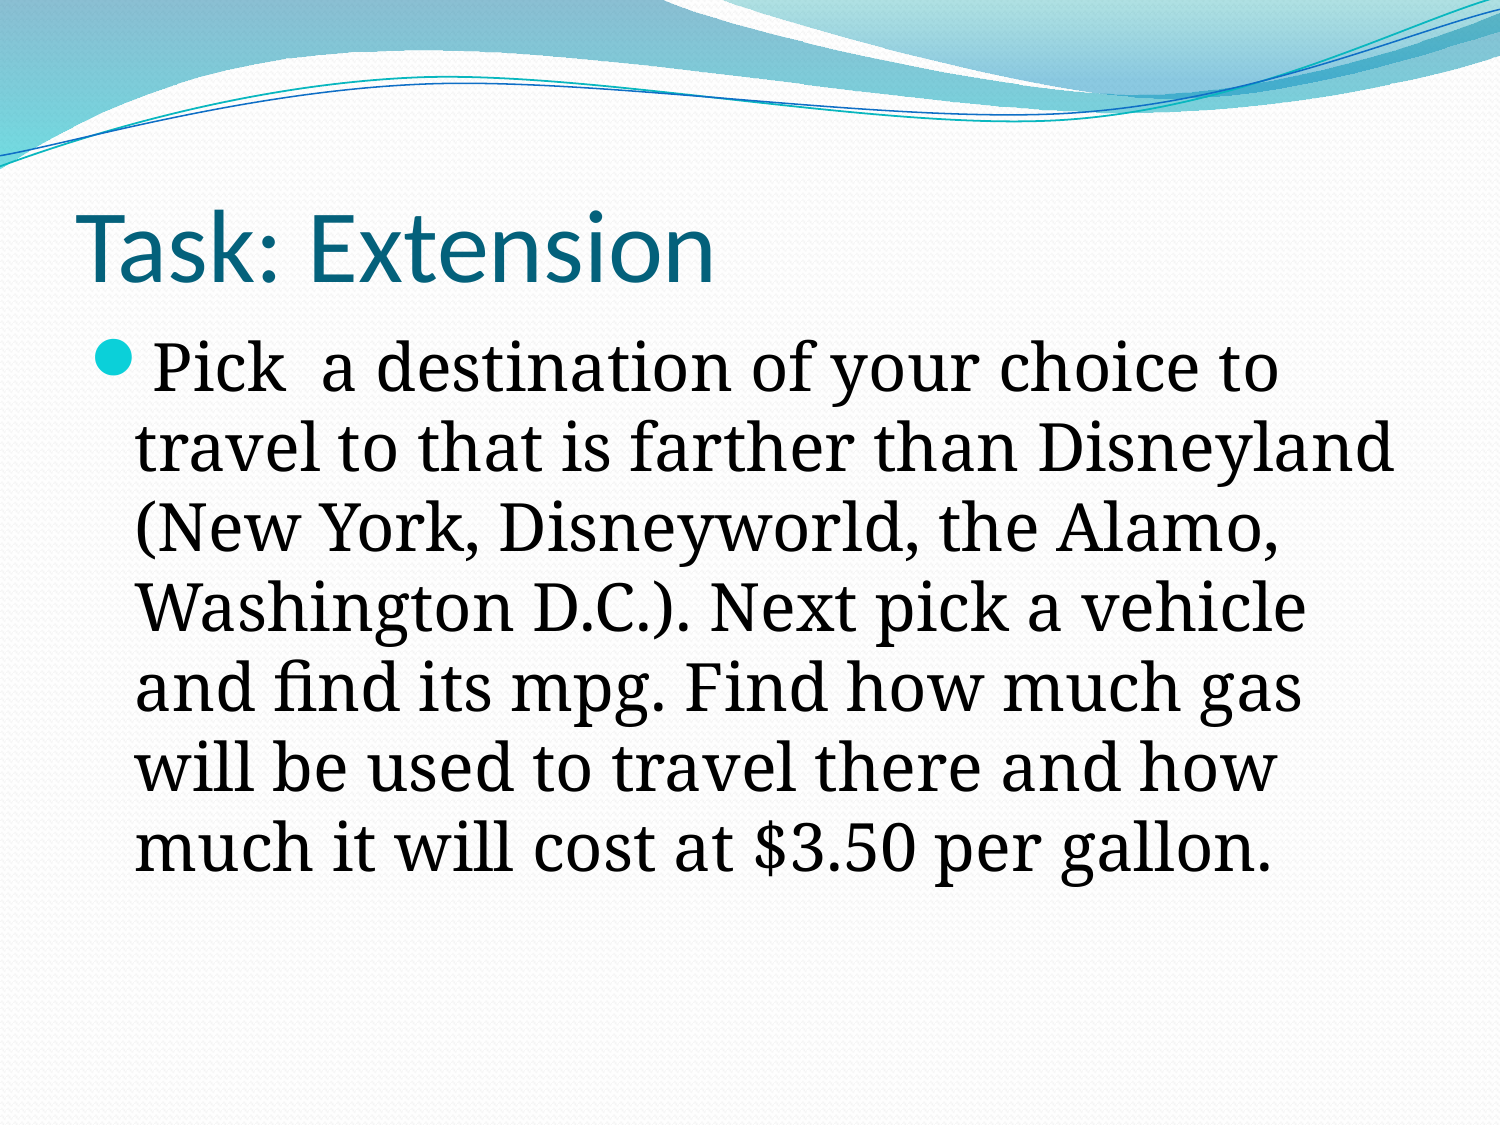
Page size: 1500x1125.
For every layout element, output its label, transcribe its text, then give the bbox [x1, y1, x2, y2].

title Task: Extension [75, 115, 1425, 303]
list Pick a destination of your choice to travel to that is farther than Disneyland (New York, Disneyworld, the Alamo, Washington D.C.). Next pick a vehicle and find its mpg. Find how much gas will be used to travel there and how much it will cost at $3.50 per gallon. [75, 317, 1425, 1038]
